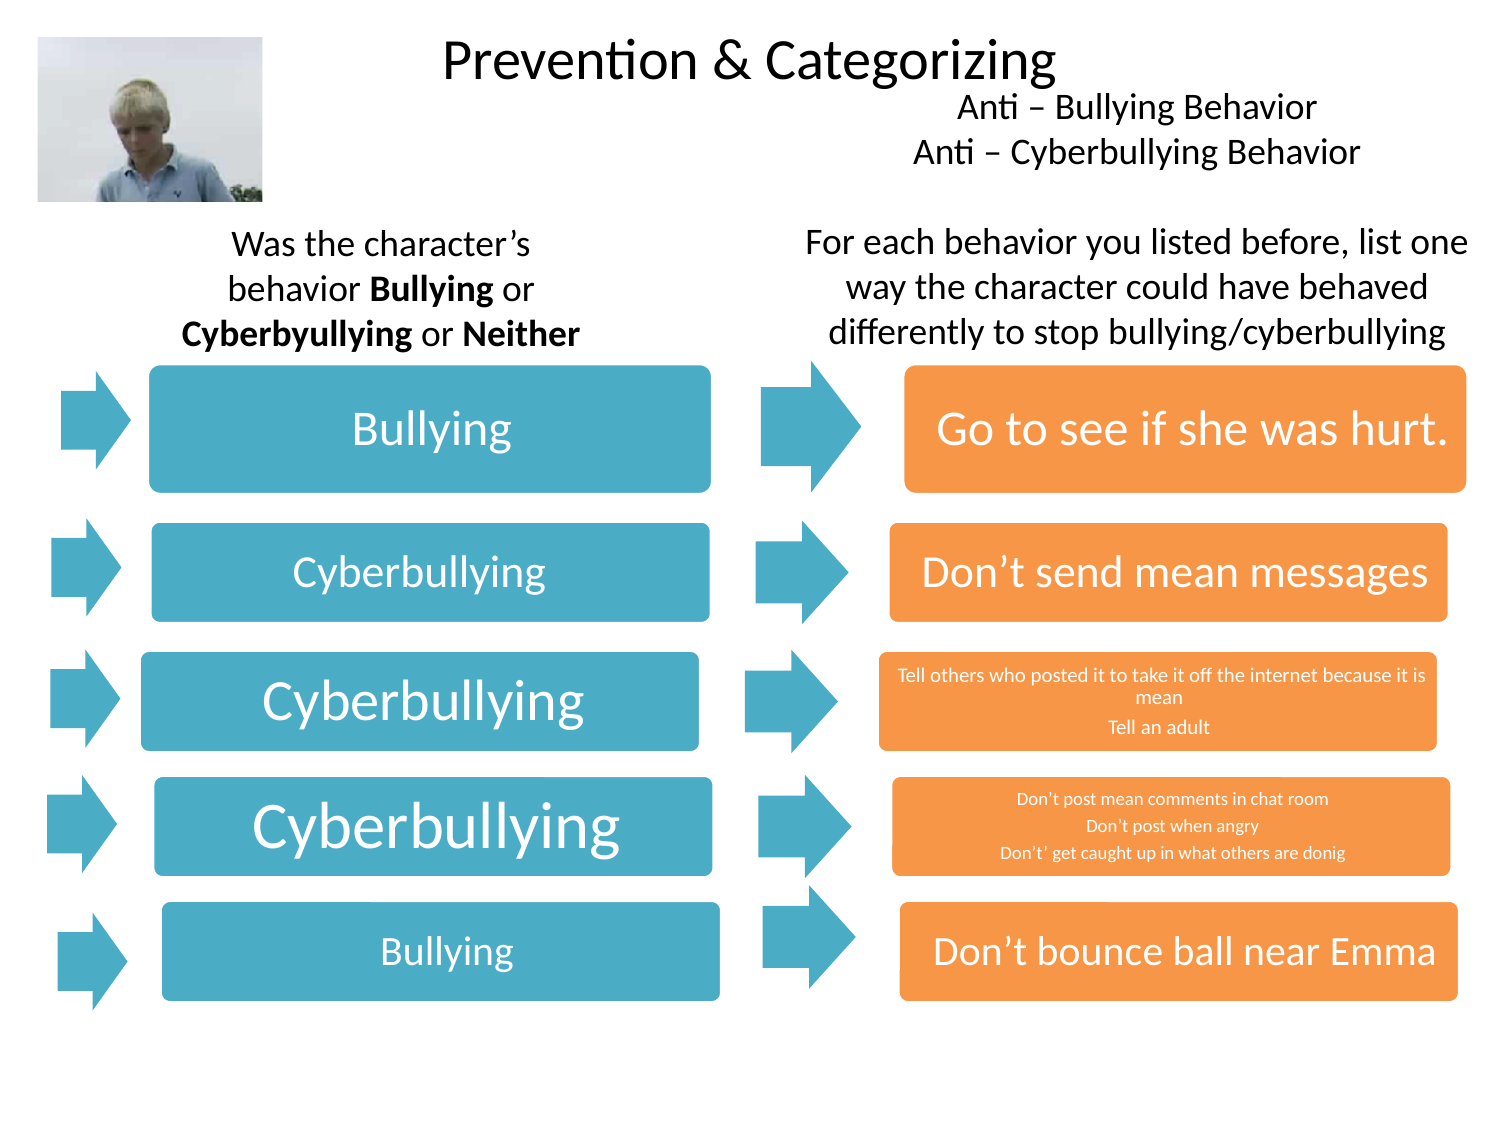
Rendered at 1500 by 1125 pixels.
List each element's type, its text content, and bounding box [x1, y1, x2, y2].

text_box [109, 362, 1469, 496]
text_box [50, 649, 121, 748]
text_box Anti – Bullying Behavior Anti – Cyberbullying Behavior For each behavior you listed before, list one way the character could have behaved differently to stop bullying/cyberbullying [774, 74, 1500, 360]
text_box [99, 520, 1451, 625]
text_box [46, 774, 118, 874]
text_box Was the character’s behavior Bullying or Cyberbyullying or Neither [149, 211, 613, 361]
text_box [51, 518, 122, 617]
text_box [109, 899, 1461, 1004]
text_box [118, 774, 1453, 879]
picture [37, 37, 263, 202]
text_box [57, 912, 128, 1011]
title Prevention & Categorizing [75, 0, 1425, 150]
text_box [60, 370, 132, 470]
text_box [121, 649, 1440, 754]
